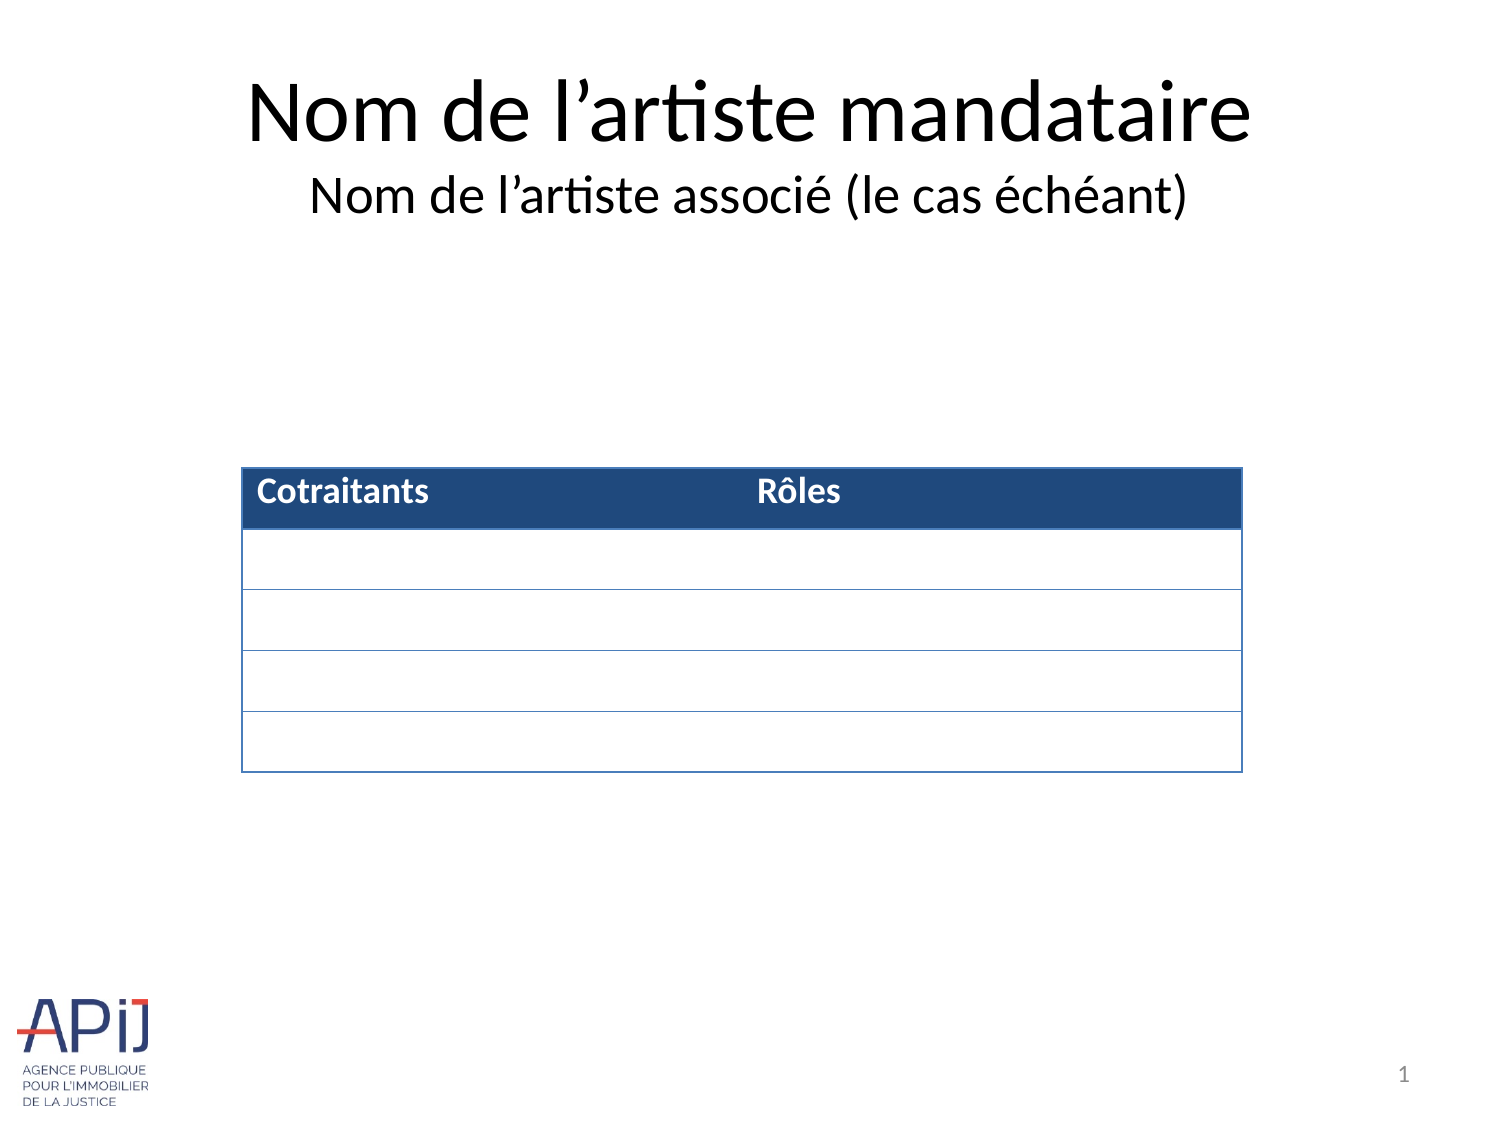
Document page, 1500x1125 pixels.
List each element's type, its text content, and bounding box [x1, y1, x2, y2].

table_cell [742, 530, 1241, 589]
table_cell [742, 590, 1241, 650]
table_cell [742, 712, 1241, 771]
table_cell [742, 651, 1241, 711]
table_header Rôles [742, 469, 1241, 528]
title Nom de l’artiste mandataire Nom de l’artiste associé (le cas échéant) [75, 45, 1425, 233]
table_header Cotraitants [243, 469, 742, 528]
picture [17, 999, 149, 1107]
slide_number 1 [1074, 1042, 1425, 1103]
table_cell [243, 651, 742, 711]
table_cell [243, 712, 742, 771]
table_cell [243, 530, 742, 589]
table_cell [243, 590, 742, 650]
